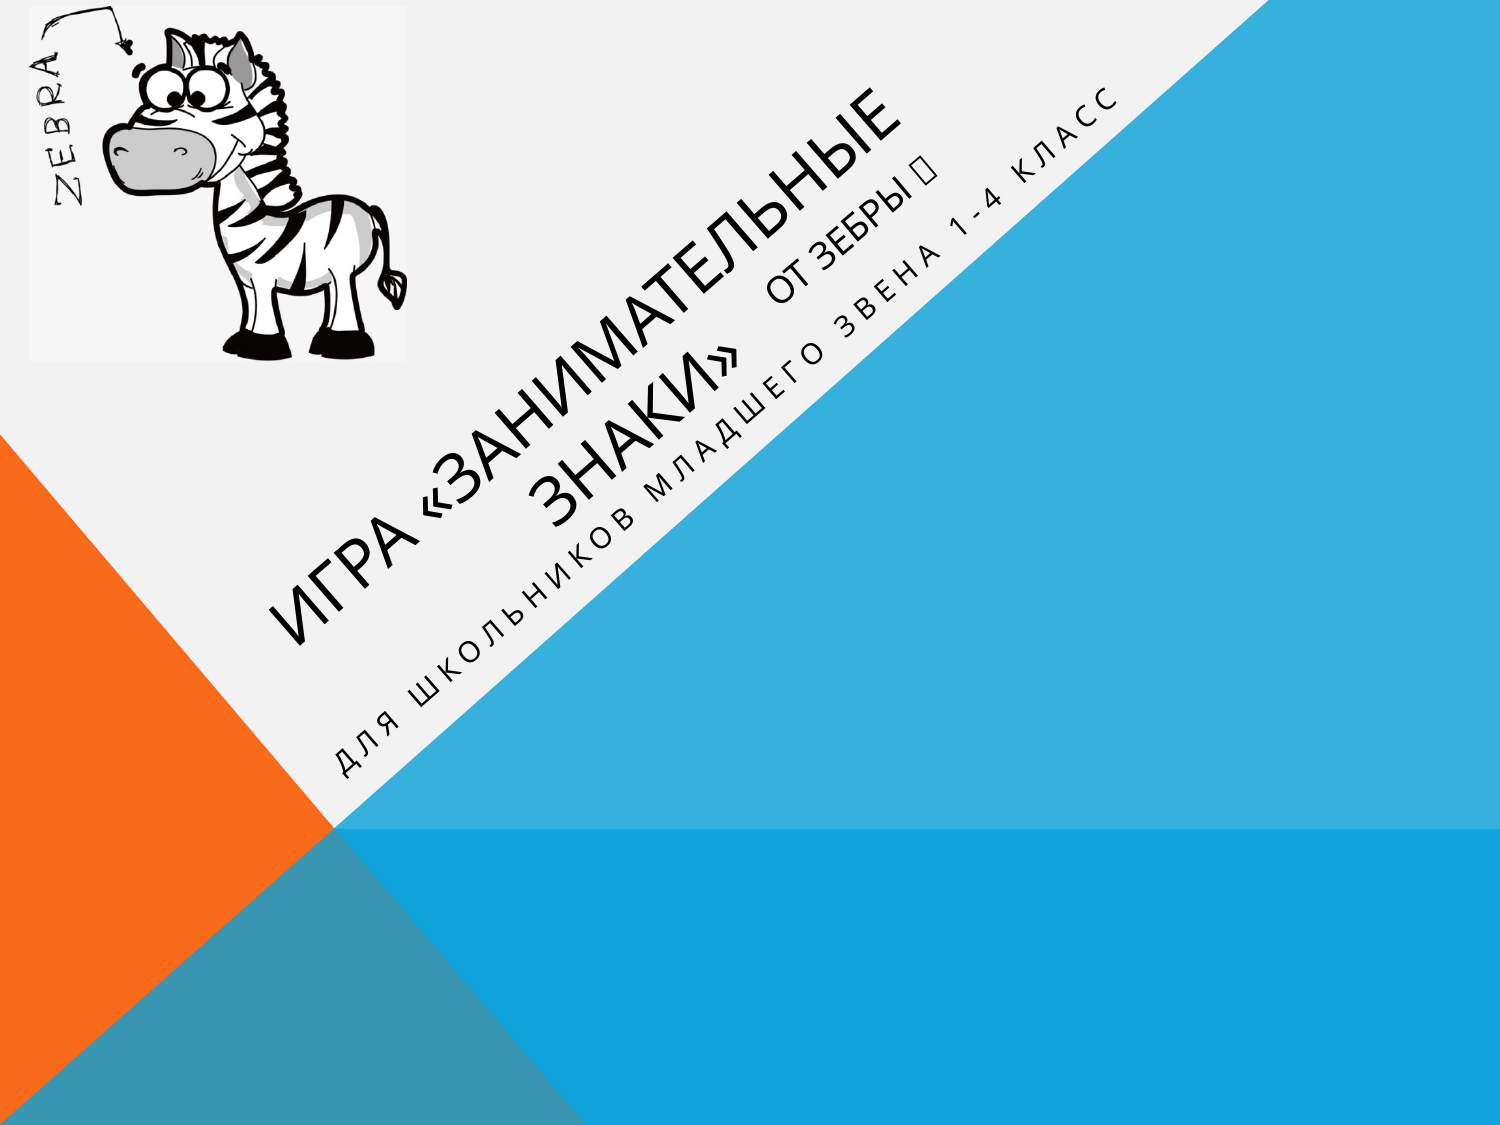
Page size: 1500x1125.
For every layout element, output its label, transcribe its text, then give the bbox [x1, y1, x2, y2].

picture [29, 6, 407, 361]
title Игра «Занимательные знаки» [128, 0, 1012, 761]
text_box ОТ ЗЕБРЫ  [738, 85, 1015, 331]
subtitle Для школьников младшего звена 1-4 класс [312, 61, 1154, 804]
